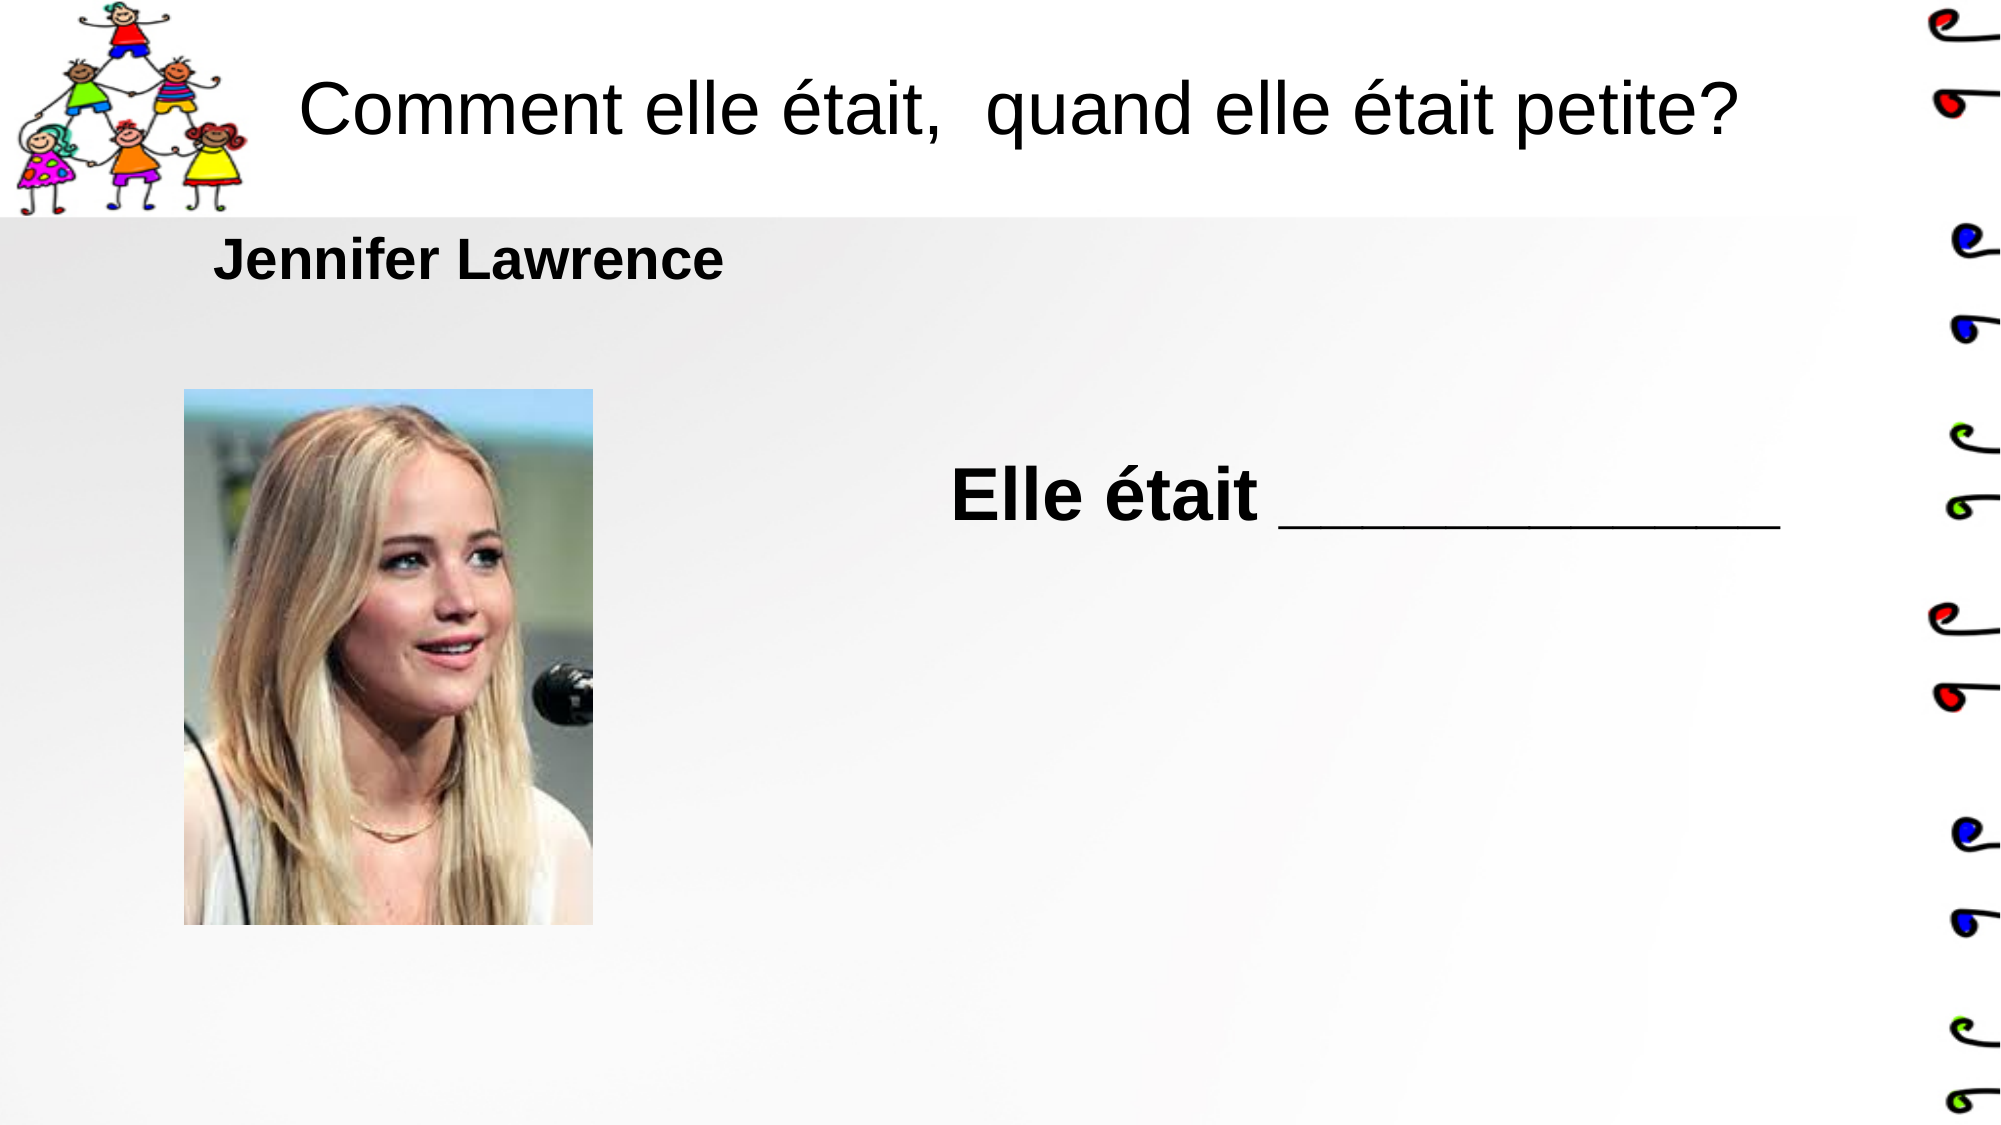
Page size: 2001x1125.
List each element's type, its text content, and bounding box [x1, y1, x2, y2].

text_box Elle était ____________ [935, 438, 1872, 609]
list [183, 389, 593, 925]
text_box Jennifer Lawrence [198, 213, 765, 384]
title Comment elle était, quand elle était petite? [283, 16, 1951, 192]
picture [0, 0, 2001, 1125]
